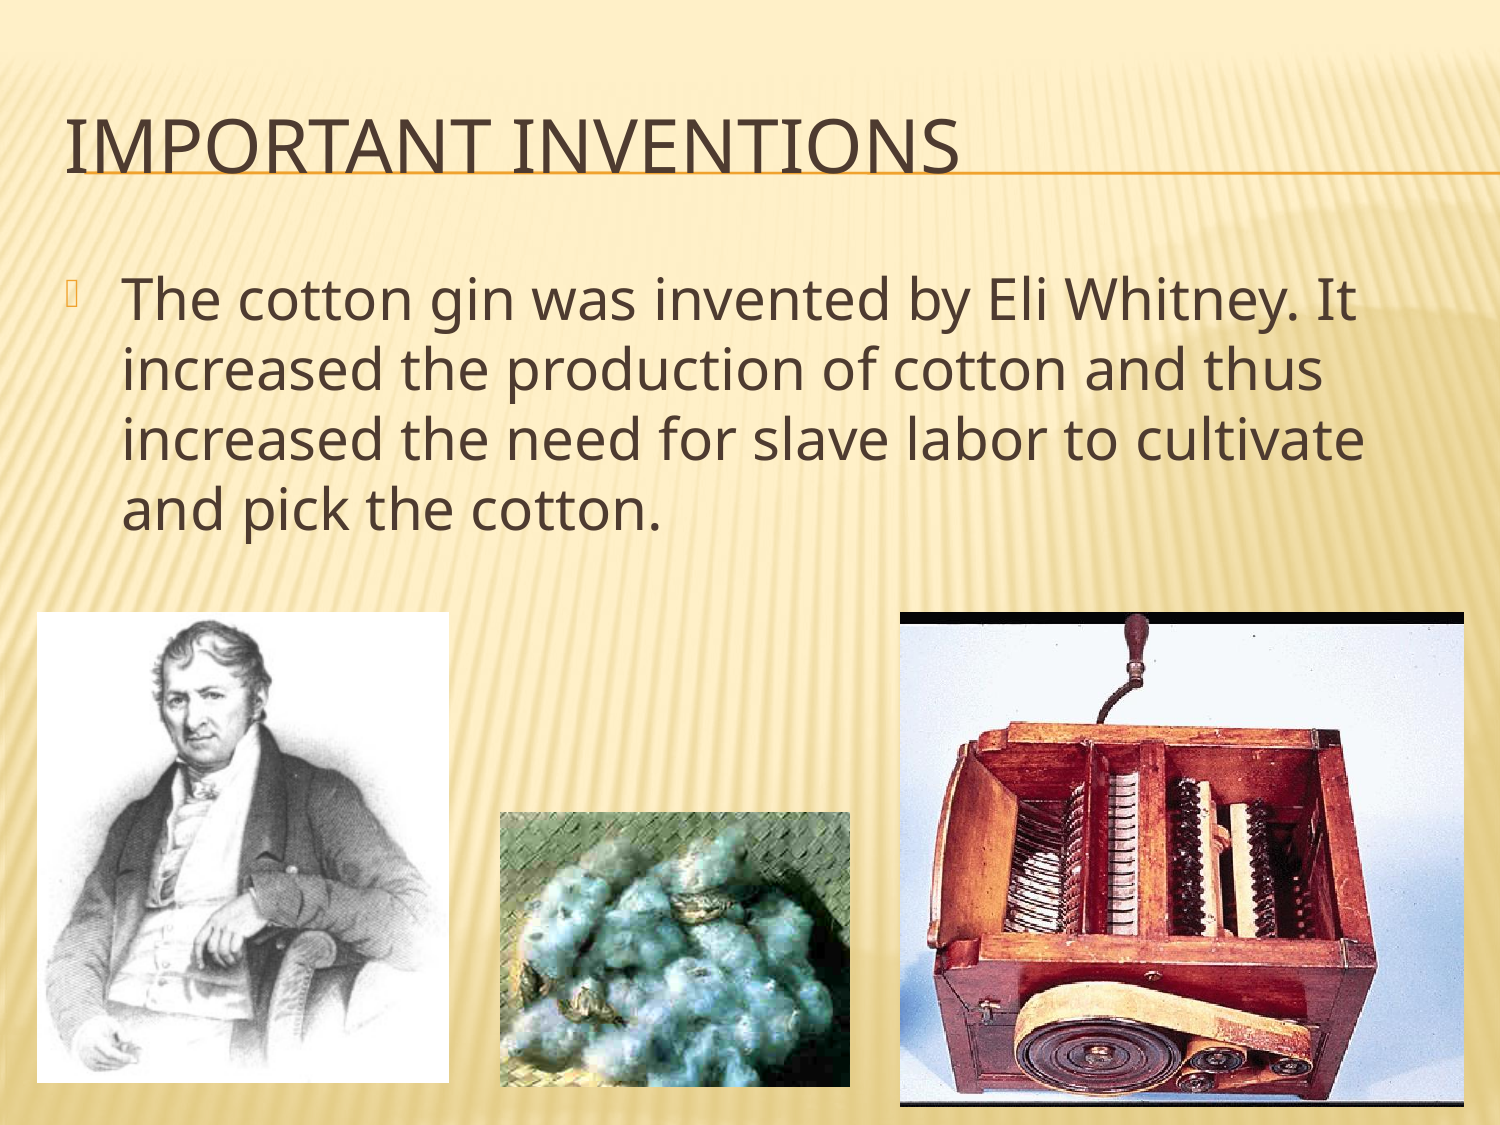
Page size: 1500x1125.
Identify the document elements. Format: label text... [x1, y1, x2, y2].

picture [37, 612, 449, 1084]
list The cotton gin was invented by Eli Whitney. It increased the production of cotton and thus increased the need for slave labor to cultivate and pick the cotton. [49, 254, 1476, 998]
picture [499, 812, 851, 1087]
title Important Inventions [50, 75, 1475, 213]
picture [899, 612, 1465, 1107]
